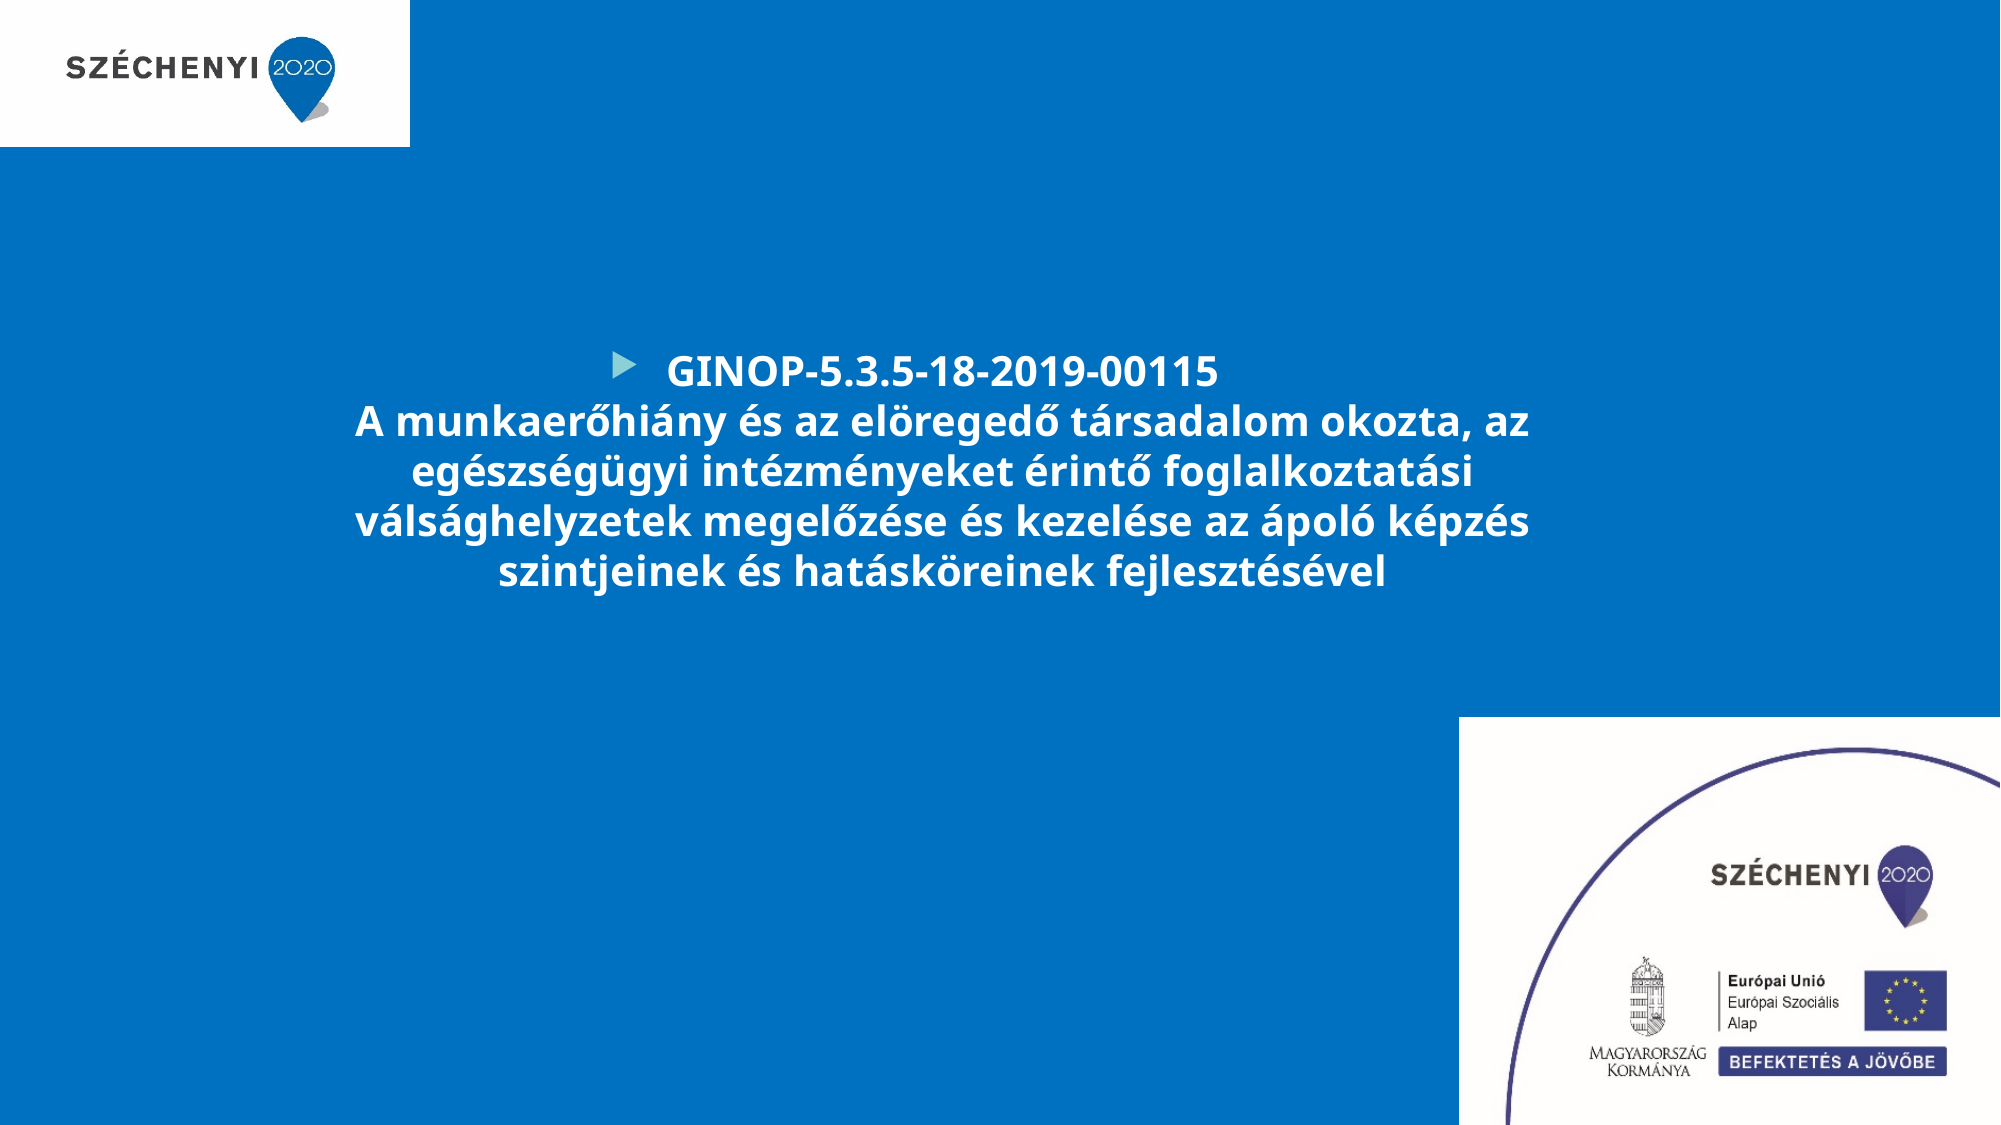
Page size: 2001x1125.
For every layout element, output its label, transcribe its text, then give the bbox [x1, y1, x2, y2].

picture [1459, 716, 2000, 1125]
picture [0, 0, 410, 148]
list GINOP-5.3.5-18-2019-00115 A munkaerőhiány és az elöregedő társadalom okozta, az egészségügyi intézményeket érintő foglalkoztatási válsághelyzetek megelőzése és kezelése az ápoló képzés szintjeinek és hatásköreinek fejlesztésével [181, 336, 1649, 1025]
